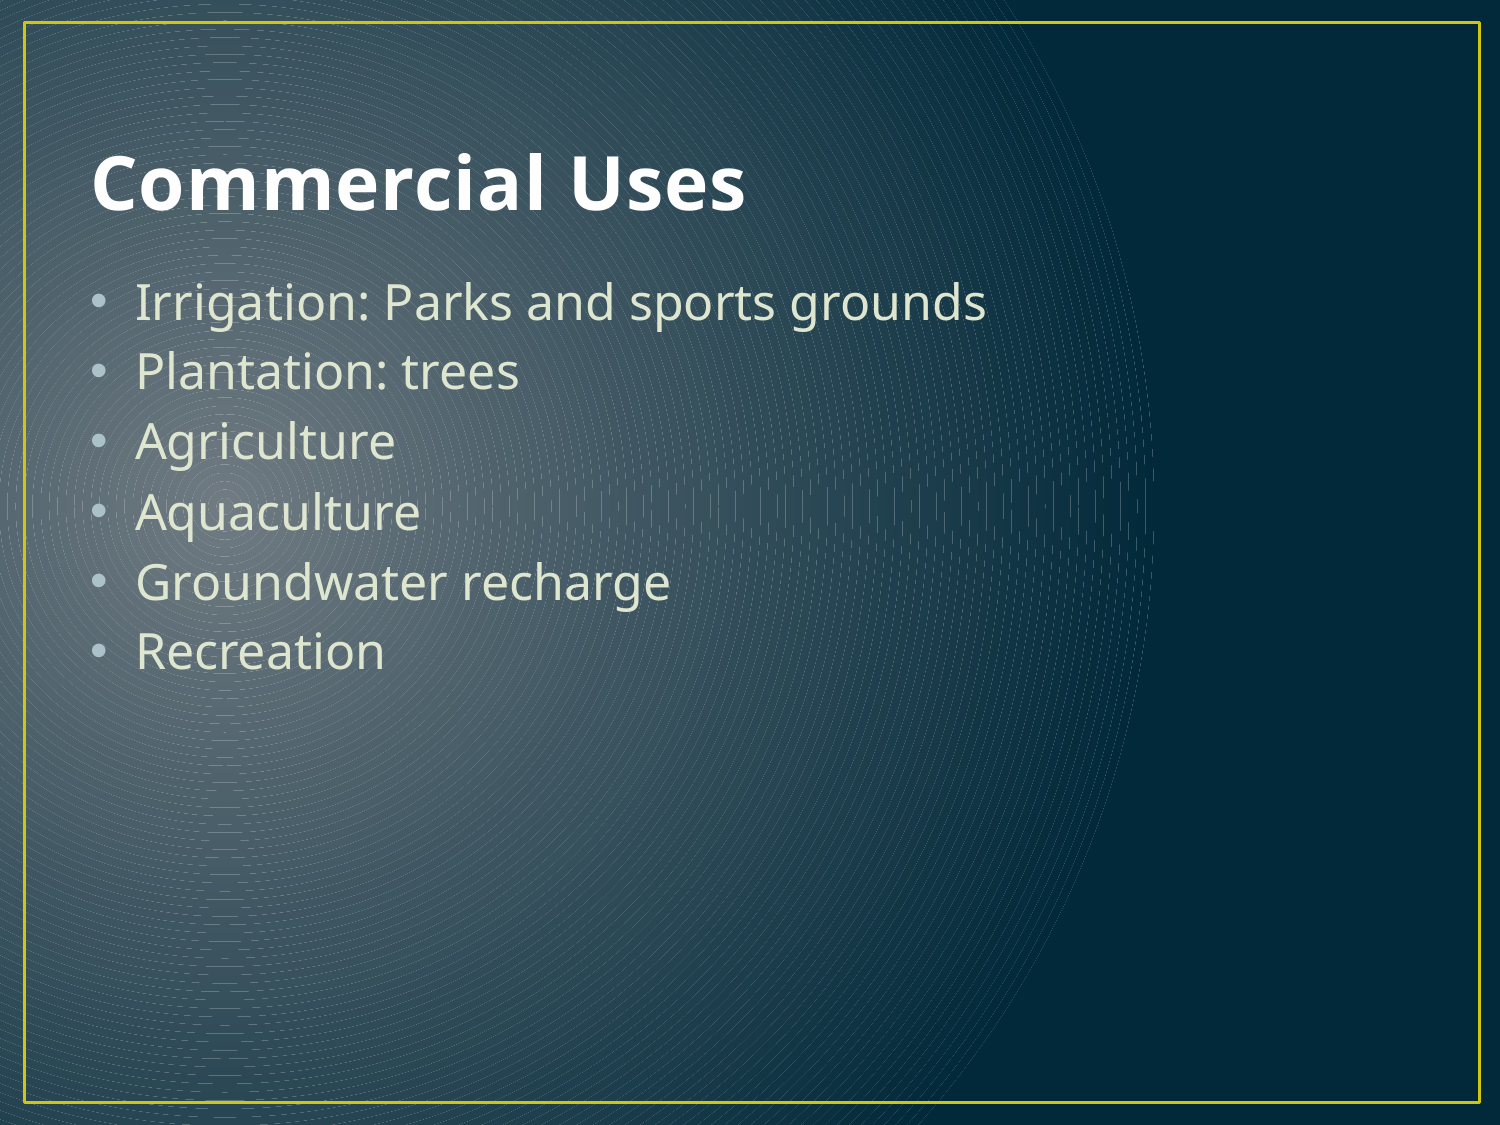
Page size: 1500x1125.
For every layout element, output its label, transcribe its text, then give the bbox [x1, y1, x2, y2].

title Commercial Uses [75, 45, 1425, 233]
list Irrigation: Parks and sports grounds Plantation: trees Agriculture Aquaculture Groundwater recharge Recreation [75, 262, 1425, 1005]
